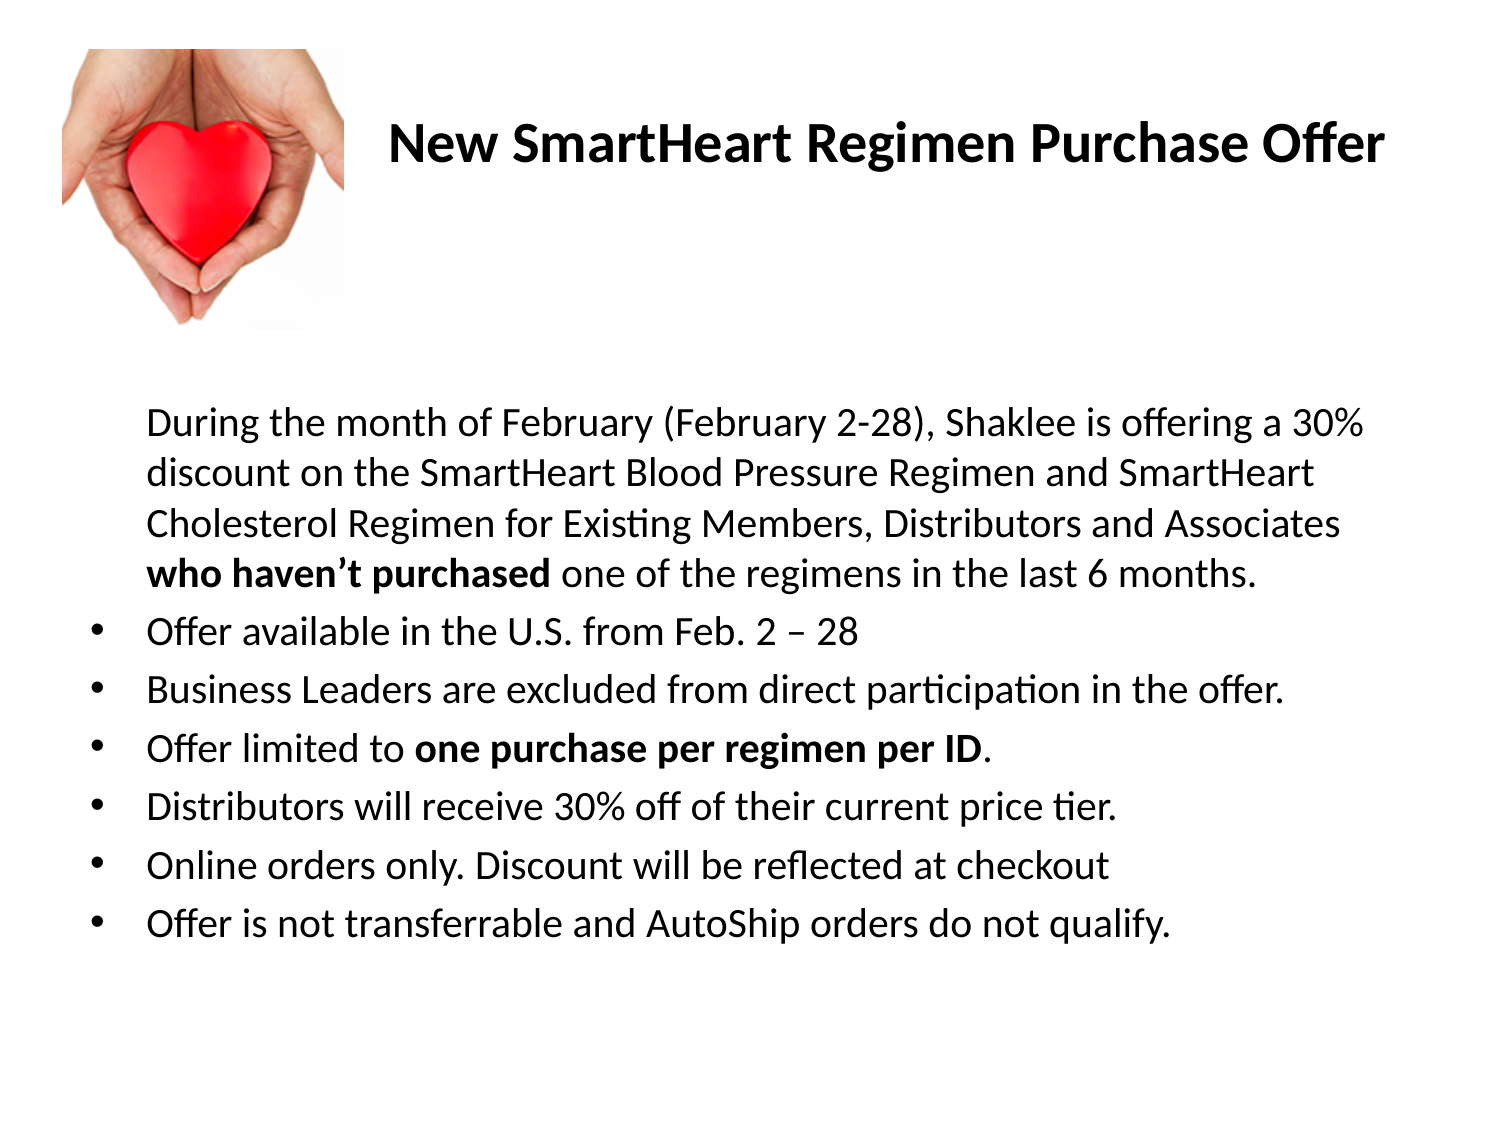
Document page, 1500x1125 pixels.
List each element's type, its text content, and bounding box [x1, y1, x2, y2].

picture [62, 49, 344, 332]
title New SmartHeart Regimen Purchase Offer [350, 45, 1425, 233]
list During the month of February (February 2-28), Shaklee is offering a 30% discount on the SmartHeart Blood Pressure Regimen and SmartHeart Cholesterol Regimen for Existing Members, Distributors and Associates who haven’t purchased one of the regimens in the last 6 months. Offer available in the U.S. from Feb. 2 – 28 Business Leaders are excluded from direct participation in the offer. Offer limited to one purchase per regimen per ID. Distributors will receive 30% off of their current price tier. Online orders only. Discount will be reflected at checkout Offer is not transferrable and AutoShip orders do not qualify. [75, 337, 1425, 1080]
